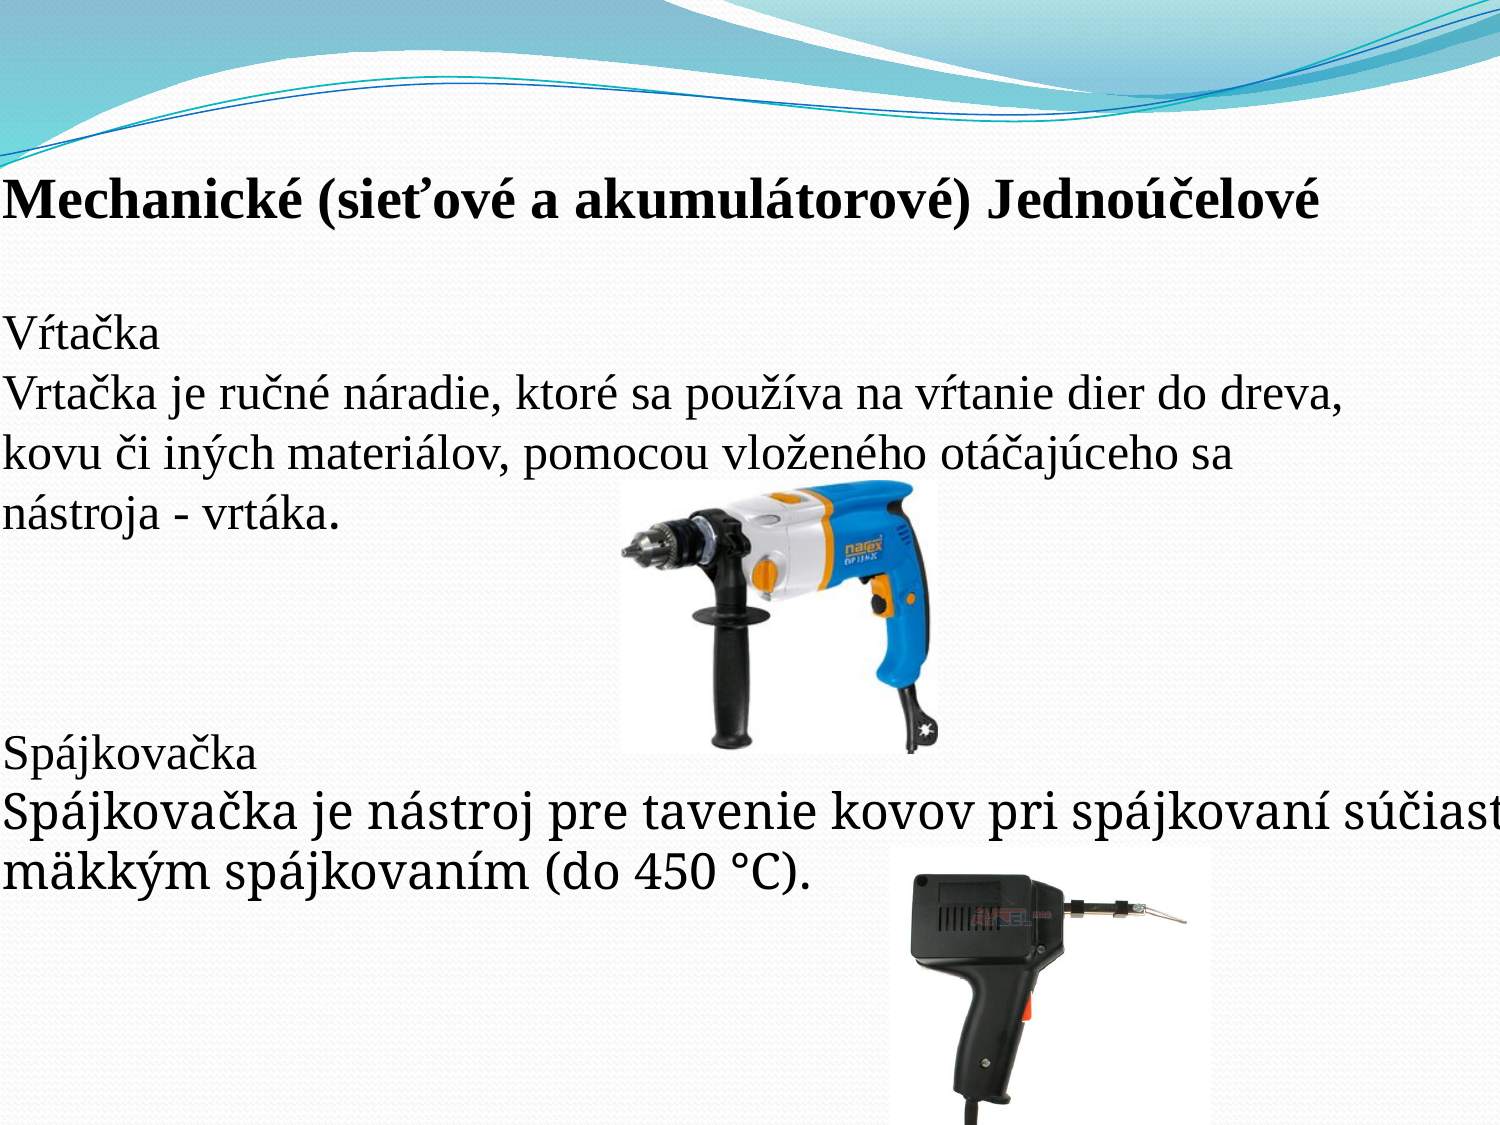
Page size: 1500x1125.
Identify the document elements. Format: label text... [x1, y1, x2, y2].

picture [890, 847, 1212, 1125]
text_box Mechanické (sieťové a akumulátorové) Jednoúčelové Vŕtačka Vrtačka je ručné náradie, ktoré sa používa na vŕtanie dier do dreva, kovu či iných materiálov, pomocou vloženého otáčajúceho sa nástroja - vrtáka. Spájkovačka Spájkovačka je nástroj pre tavenie kovov pri spájkovaní súčiastok mäkkým spájkovaním (do 450 °C). [0, 152, 1500, 1012]
picture [620, 480, 938, 754]
